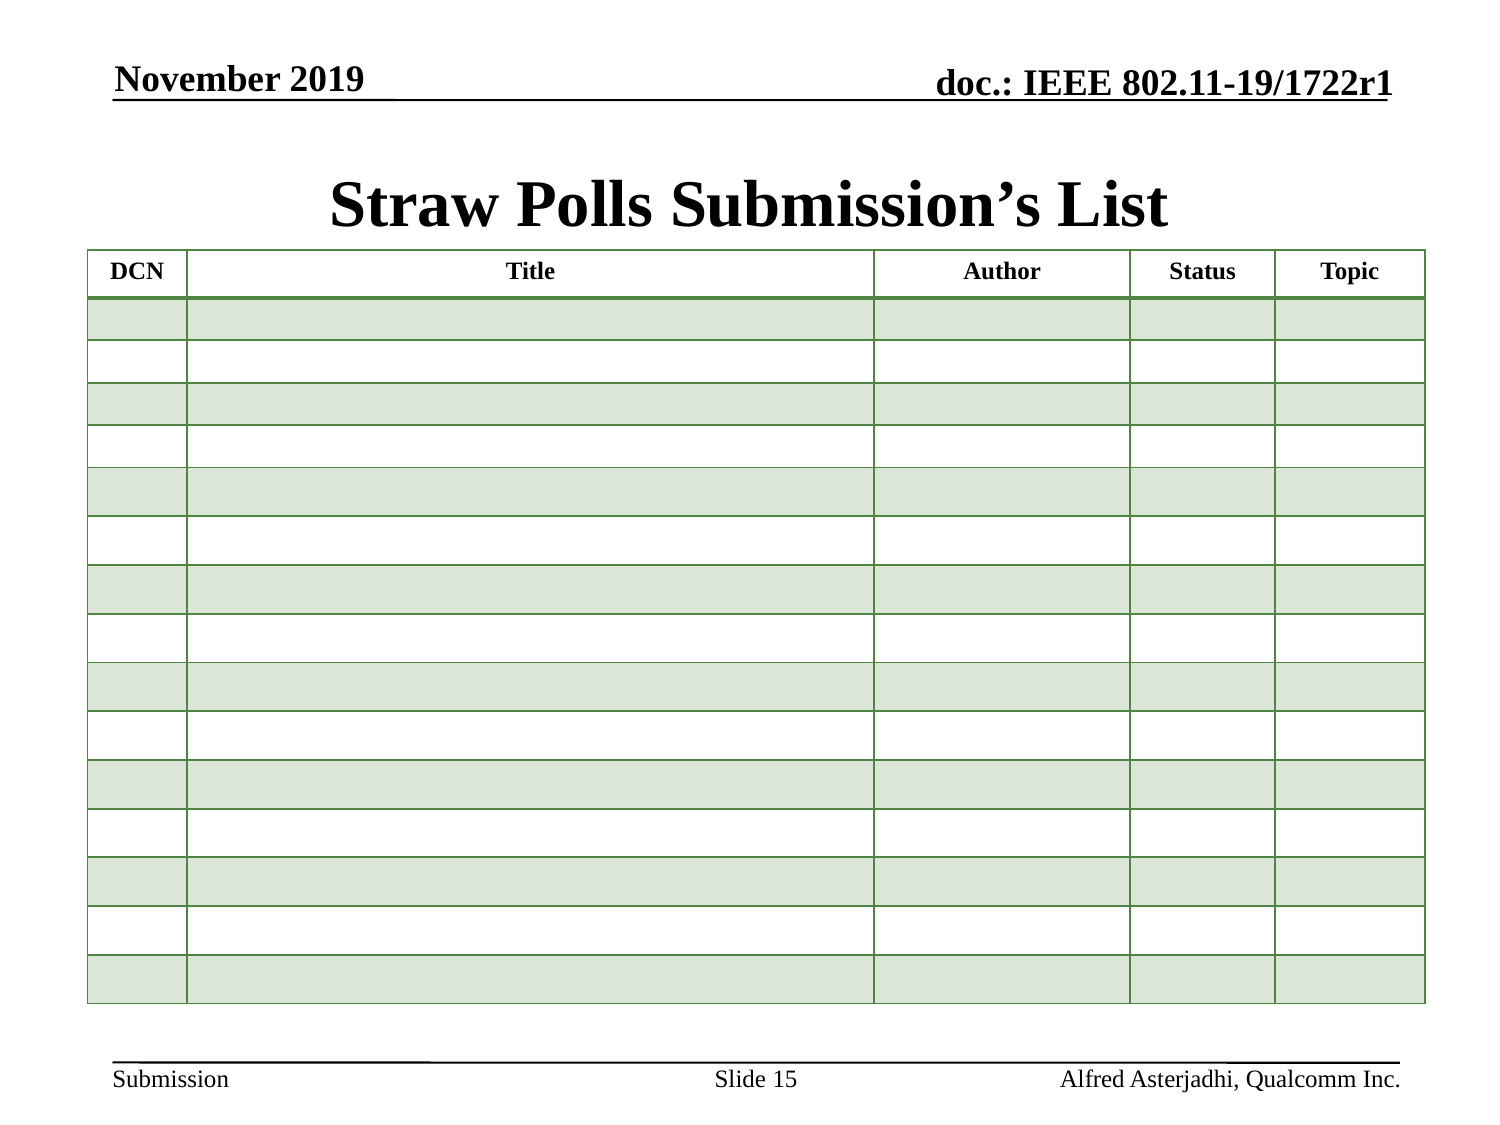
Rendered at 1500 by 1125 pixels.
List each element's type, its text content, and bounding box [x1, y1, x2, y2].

table_cell [1276, 956, 1424, 1003]
table_cell [88, 956, 186, 1003]
footer Alfred Asterjadhi, Qualcomm Inc. [878, 1061, 1402, 1093]
table_cell [88, 300, 186, 339]
table_cell [875, 761, 1129, 808]
table_cell [1276, 384, 1424, 424]
table_cell [1131, 712, 1274, 759]
table_cell [875, 615, 1129, 662]
table_cell [1131, 956, 1274, 1003]
table_cell [1276, 712, 1424, 759]
table_header Topic [1276, 251, 1424, 296]
table_cell [188, 810, 873, 856]
table_cell [875, 810, 1129, 856]
table_cell [188, 761, 873, 808]
table_cell [88, 615, 186, 662]
table_cell [88, 566, 186, 613]
table_cell [188, 300, 873, 339]
table_cell [875, 566, 1129, 613]
table_cell [1276, 907, 1424, 954]
table_cell [1131, 810, 1274, 856]
table_cell [188, 956, 873, 1003]
table_cell [188, 712, 873, 759]
table_cell [188, 615, 873, 662]
table_cell [188, 426, 873, 467]
table_cell [875, 426, 1129, 467]
table_cell [188, 517, 873, 564]
table_cell [188, 341, 873, 382]
table_header Author [875, 251, 1129, 296]
table_cell [1131, 663, 1274, 710]
table_cell [1276, 566, 1424, 613]
table_cell [875, 384, 1129, 424]
table_cell [188, 384, 873, 424]
table_cell [1276, 663, 1424, 710]
table_header DCN [88, 251, 186, 296]
table_cell [1131, 468, 1274, 515]
table_cell [875, 300, 1129, 339]
table_cell [1131, 615, 1274, 662]
table_cell [875, 341, 1129, 382]
table_cell [88, 810, 186, 856]
table_header Title [188, 251, 873, 296]
table_cell [188, 468, 873, 515]
table_cell [188, 566, 873, 613]
table_cell [1276, 858, 1424, 905]
table_header Status [1131, 251, 1274, 296]
table_cell [88, 468, 186, 515]
table_cell [1131, 566, 1274, 613]
title Straw Polls Submission’s List [112, 112, 1388, 249]
table_cell [875, 712, 1129, 759]
table_cell [1131, 907, 1274, 954]
table_cell [1276, 341, 1424, 382]
table_cell [875, 468, 1129, 515]
table_cell [1276, 615, 1424, 662]
table_cell [1131, 341, 1274, 382]
table_cell [88, 663, 186, 710]
table_cell [1131, 517, 1274, 564]
table_cell [1131, 426, 1274, 467]
table_cell [88, 907, 186, 954]
table_cell [1131, 761, 1274, 808]
table_cell [88, 341, 186, 382]
table_cell [88, 858, 186, 905]
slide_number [114, 54, 423, 100]
table_cell [88, 426, 186, 467]
table_cell [188, 858, 873, 905]
table_cell [875, 907, 1129, 954]
table_cell [1131, 384, 1274, 424]
table_cell [1131, 858, 1274, 905]
table_cell [88, 517, 186, 564]
table_cell [188, 907, 873, 954]
table_cell [1276, 517, 1424, 564]
table_cell [88, 384, 186, 424]
table_cell [1276, 468, 1424, 515]
table_cell [1131, 300, 1274, 339]
table_cell [875, 517, 1129, 564]
slide_number Slide 15 [712, 1061, 800, 1123]
table_cell [1276, 426, 1424, 467]
table_cell [88, 761, 186, 808]
table_cell [875, 858, 1129, 905]
table_cell [1276, 761, 1424, 808]
table_cell [875, 663, 1129, 710]
table_cell [188, 663, 873, 710]
table_cell [1276, 300, 1424, 339]
table_cell [875, 956, 1129, 1003]
table_cell [1276, 810, 1424, 856]
table_cell [88, 712, 186, 759]
